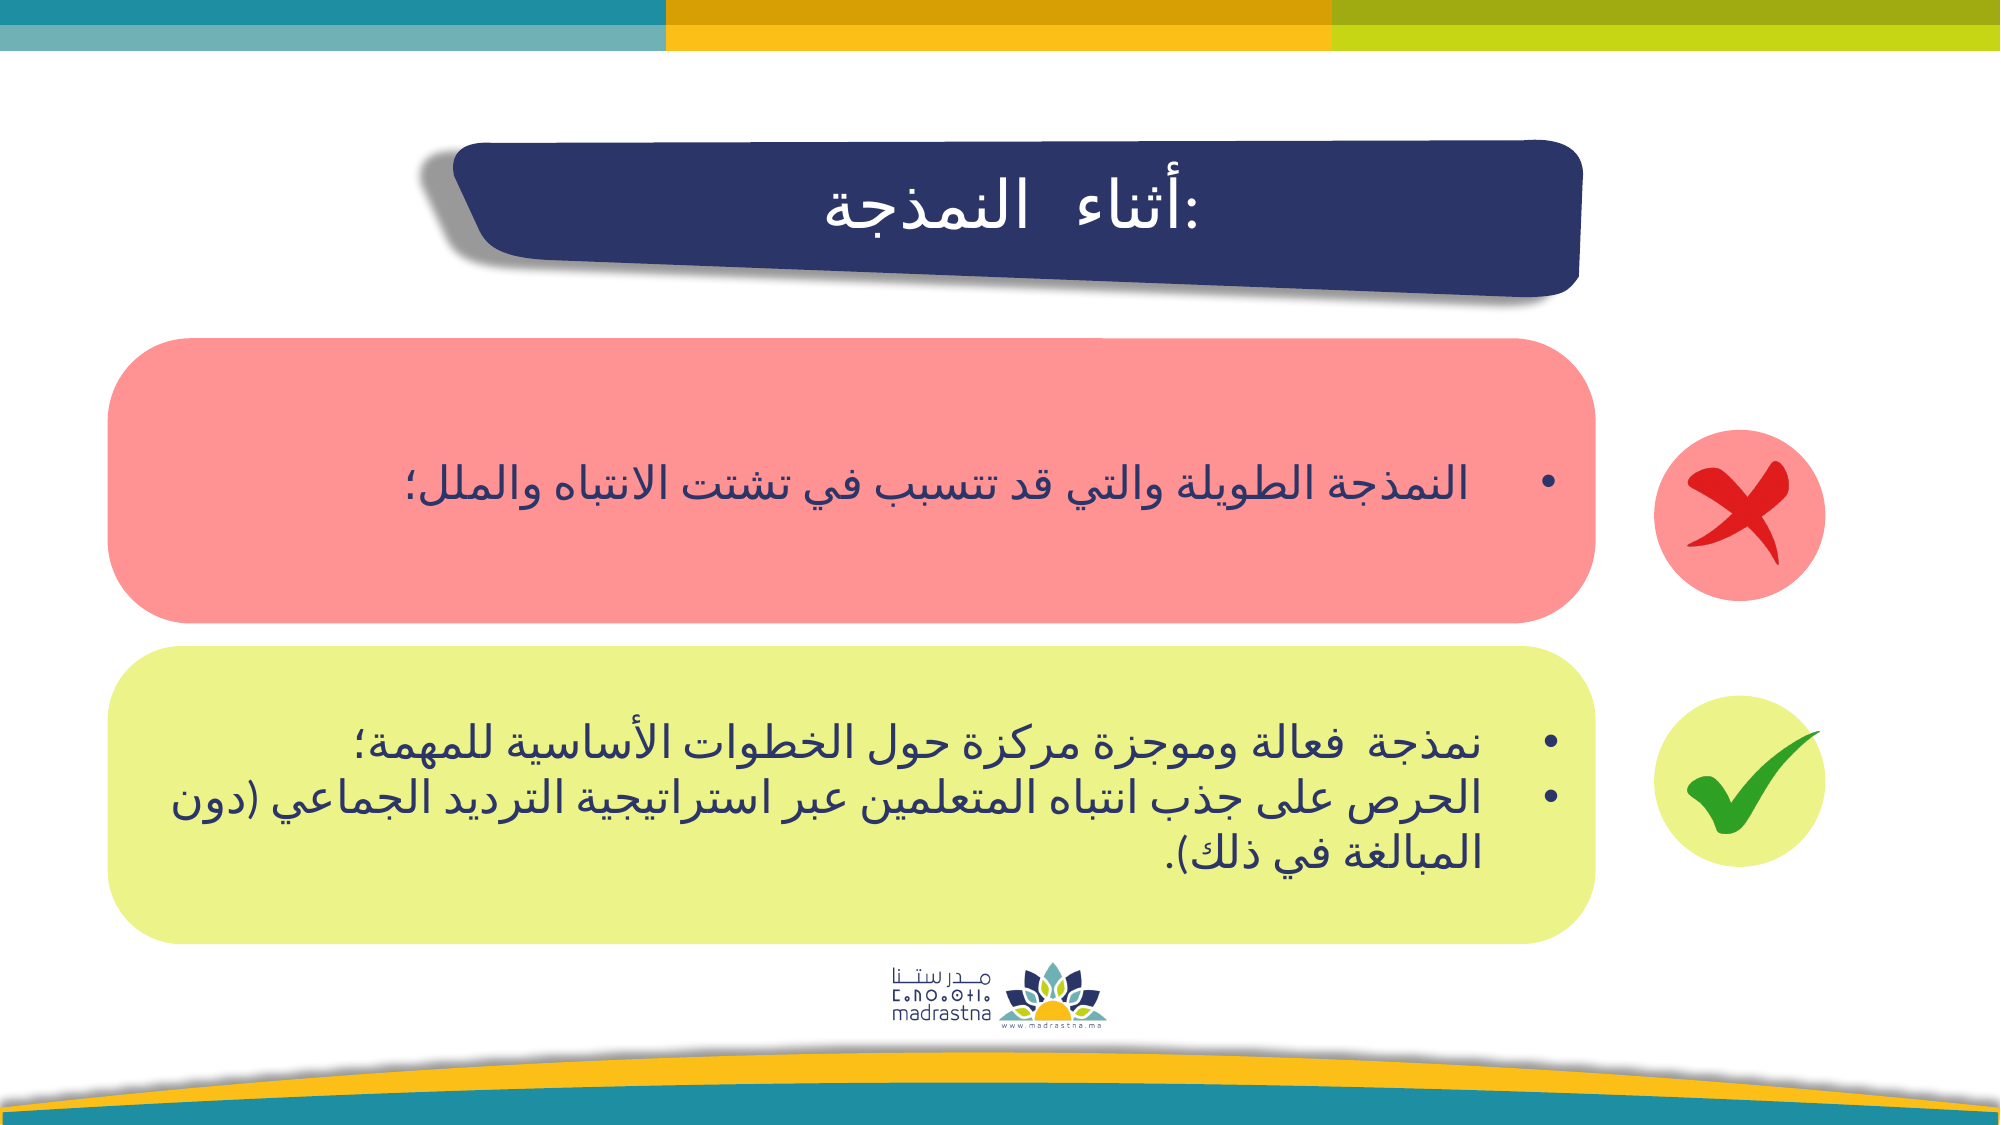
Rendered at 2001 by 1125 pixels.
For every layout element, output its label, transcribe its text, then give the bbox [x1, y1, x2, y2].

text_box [447, 100, 1591, 296]
picture [893, 962, 1107, 1028]
picture [1687, 461, 1789, 565]
text_box [1653, 694, 1811, 868]
text_box نمذجة فعالة وموجزة مركزة حول الخطوات الأساسية للمهمة؛ الحرص على جذب انتباه المتعلمين عبر استراتيجية الترديد الجماعي (دون المبالغة في ذلك). [106, 645, 1597, 946]
text_box النمذجة الطويلة والتي قد تتسبب في تشتت الانتباه والملل؛ [106, 337, 1597, 625]
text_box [0, 1052, 2000, 1125]
picture [1687, 731, 1820, 834]
text_box [1820, 748, 1827, 814]
text_box [1653, 428, 1827, 603]
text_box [0, 0, 2000, 52]
